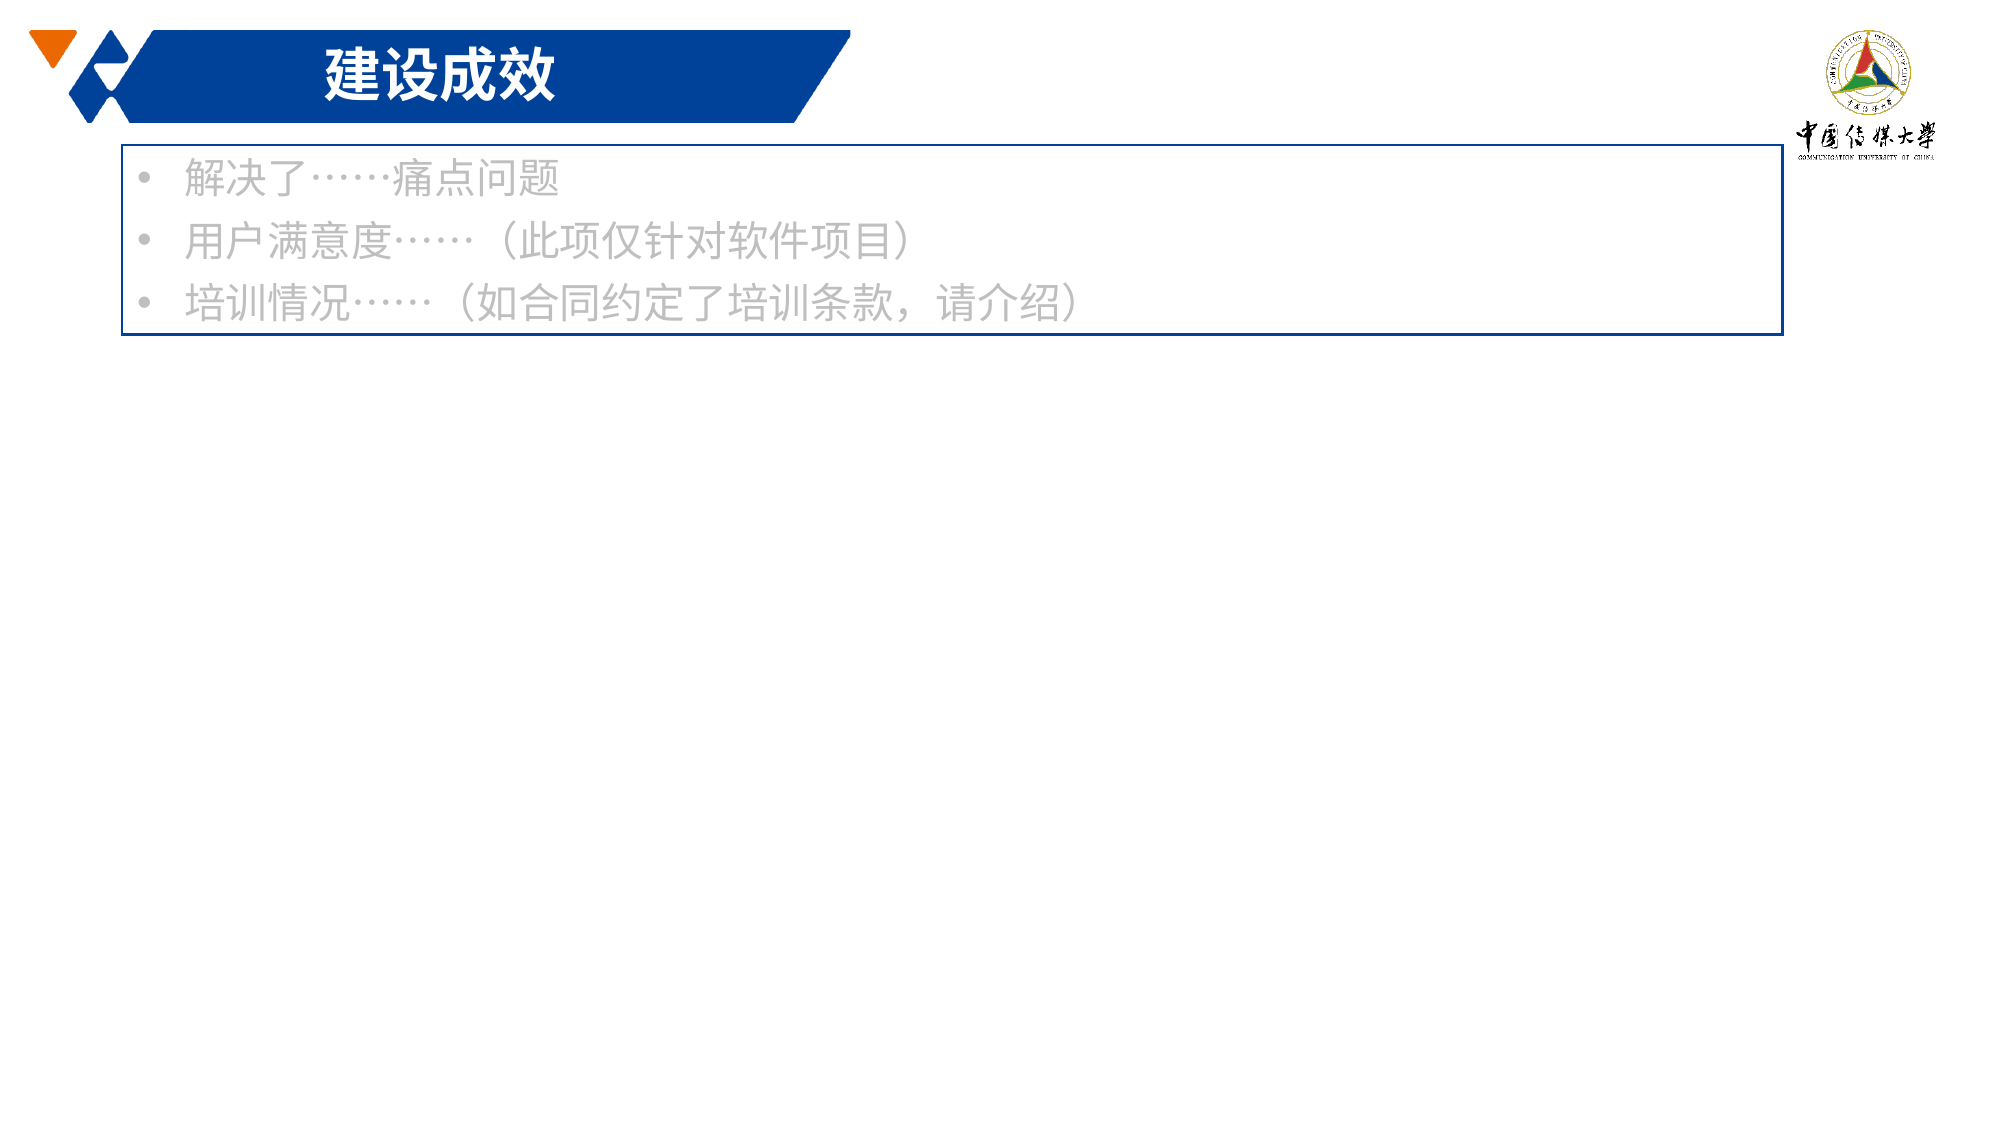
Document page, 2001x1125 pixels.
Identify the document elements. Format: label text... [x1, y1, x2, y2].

picture [1731, 0, 2000, 190]
picture [29, 30, 851, 123]
text_box 解决了……痛点问题 用户满意度……（此项仅针对软件项目） 培训情况……（如合同约定了培训条款，请介绍） [121, 144, 1784, 336]
